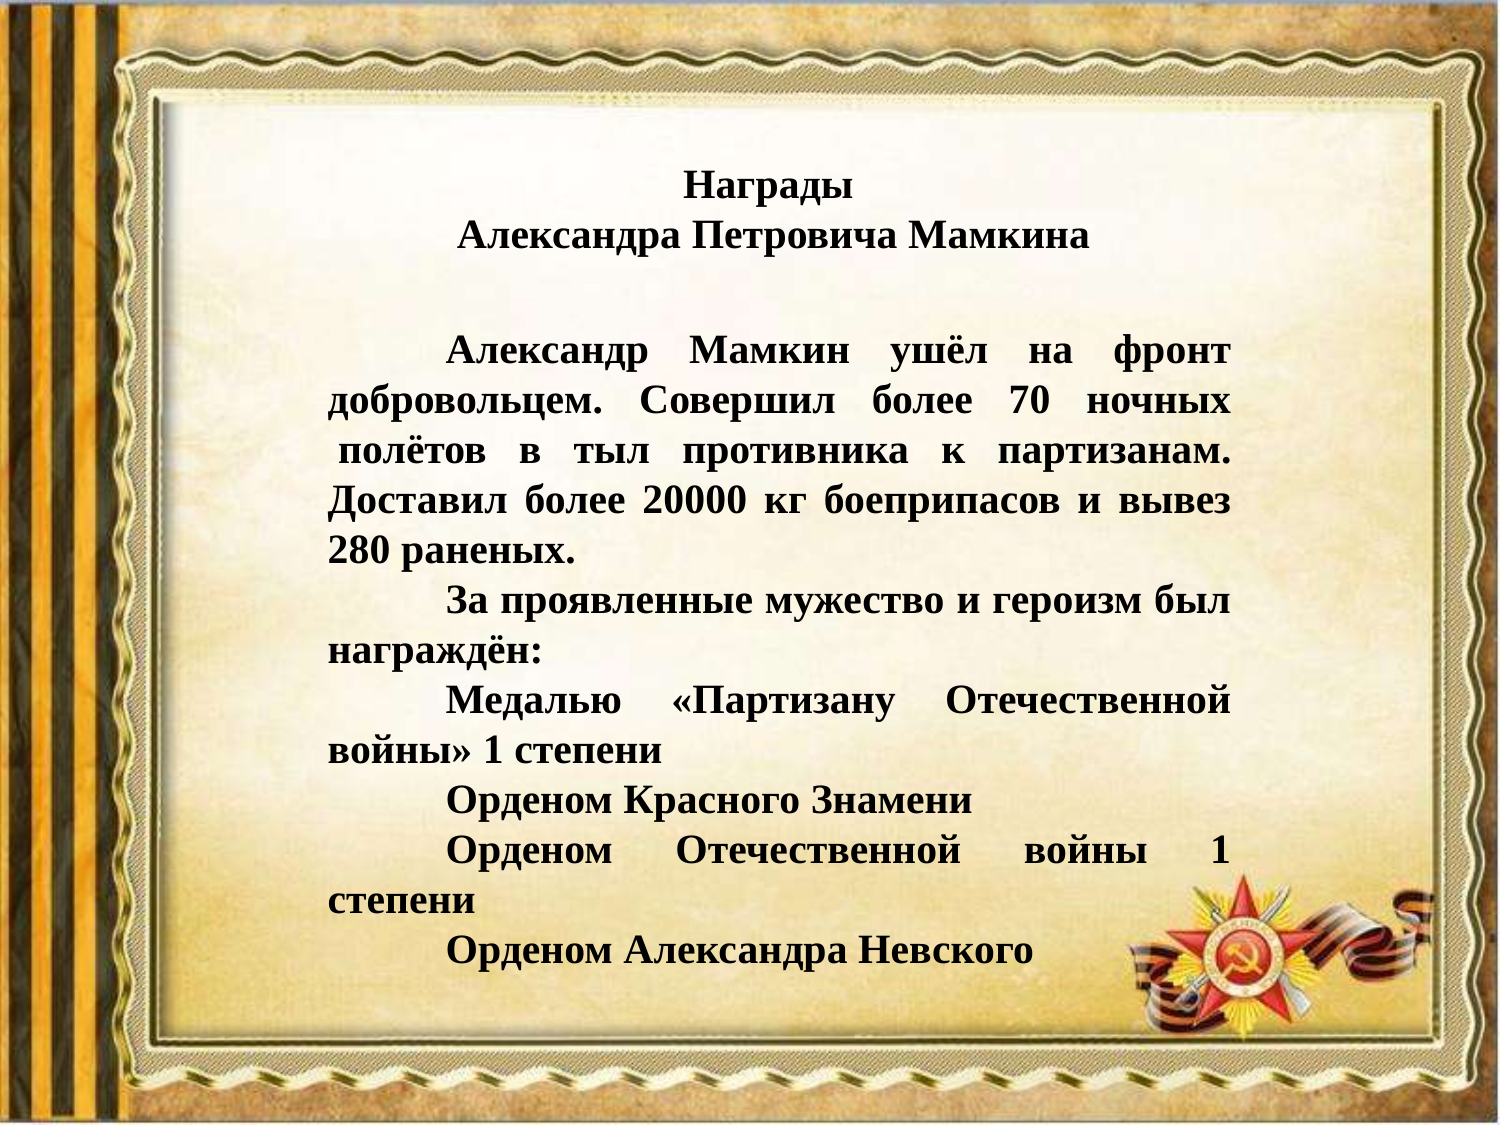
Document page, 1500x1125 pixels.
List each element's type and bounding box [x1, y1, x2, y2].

list [0, 0, 1500, 1125]
